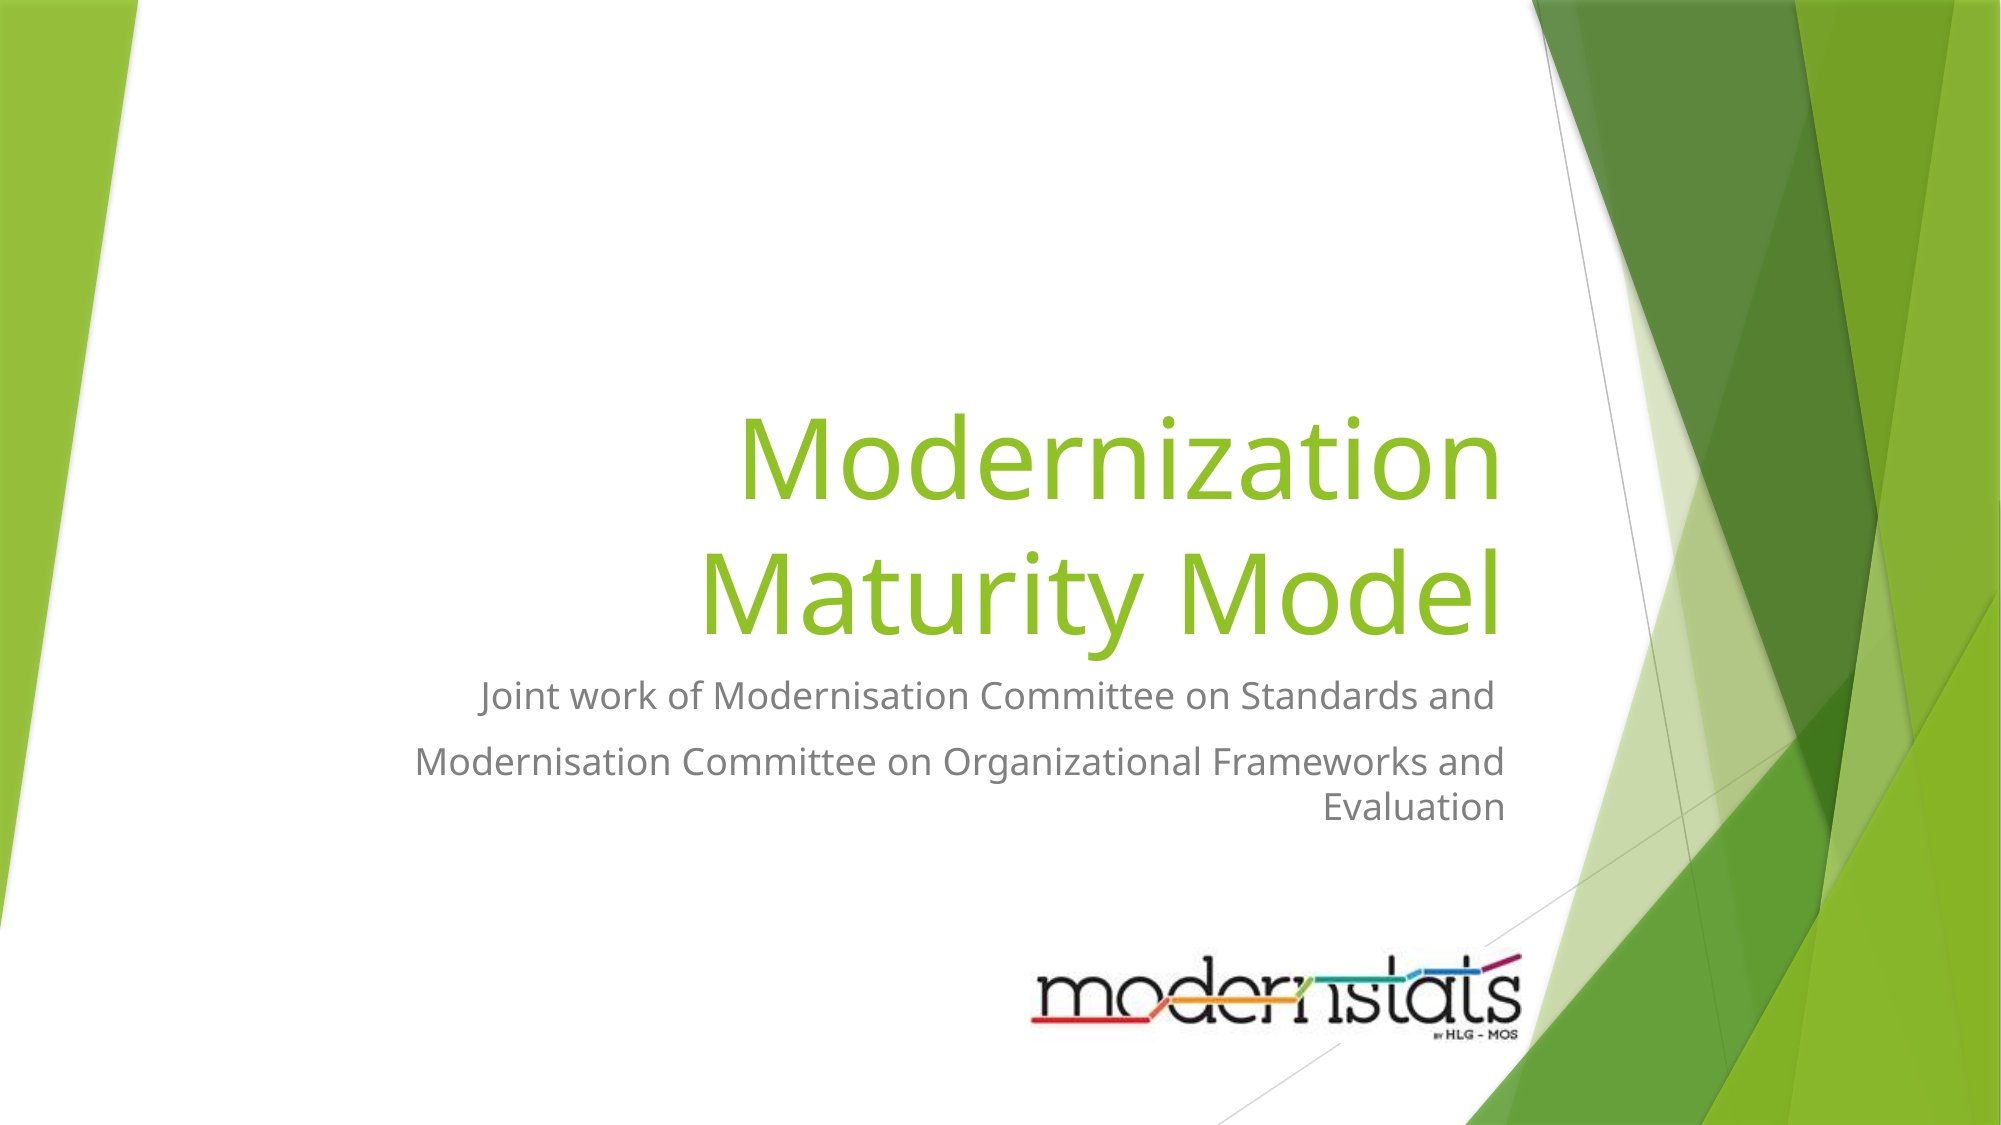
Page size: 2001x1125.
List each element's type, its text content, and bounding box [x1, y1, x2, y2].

title Modernization Maturity Model [247, 394, 1522, 664]
subtitle Joint work of Modernisation Committee on Standards and Modernisation Committee on Organizational Frameworks and Evaluation [247, 664, 1522, 845]
picture [1030, 946, 1522, 1043]
